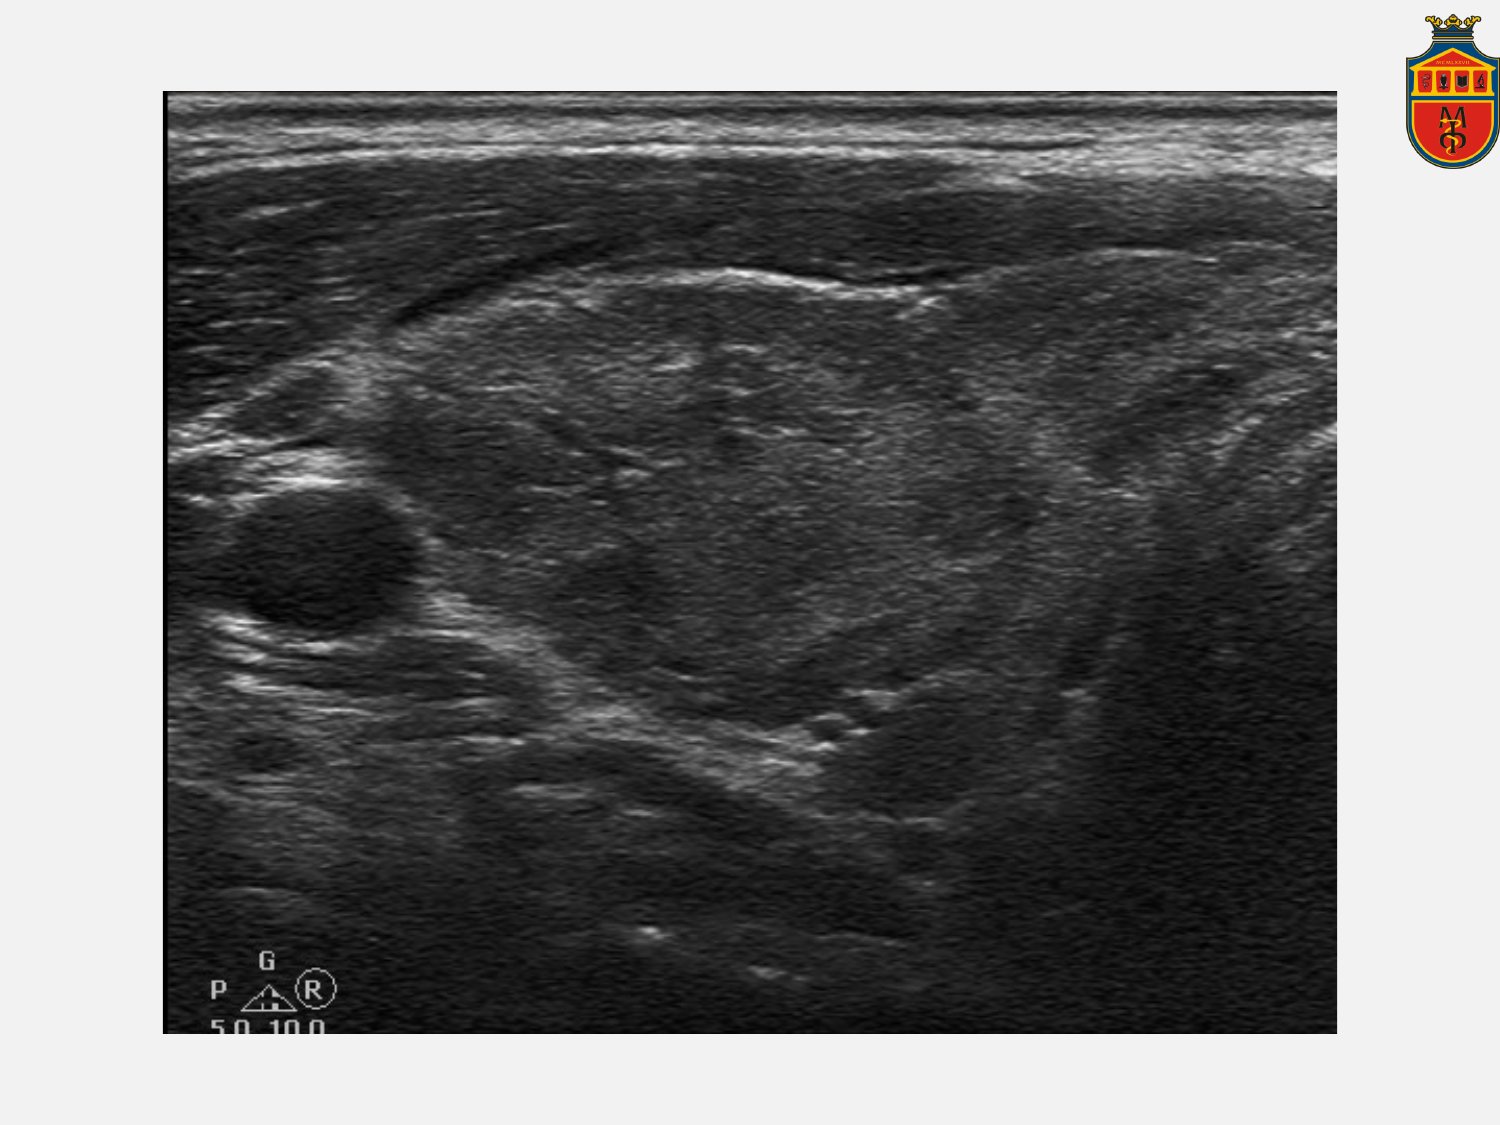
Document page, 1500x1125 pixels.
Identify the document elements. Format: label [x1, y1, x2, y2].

picture [1406, 14, 1500, 169]
picture [162, 91, 1338, 1034]
